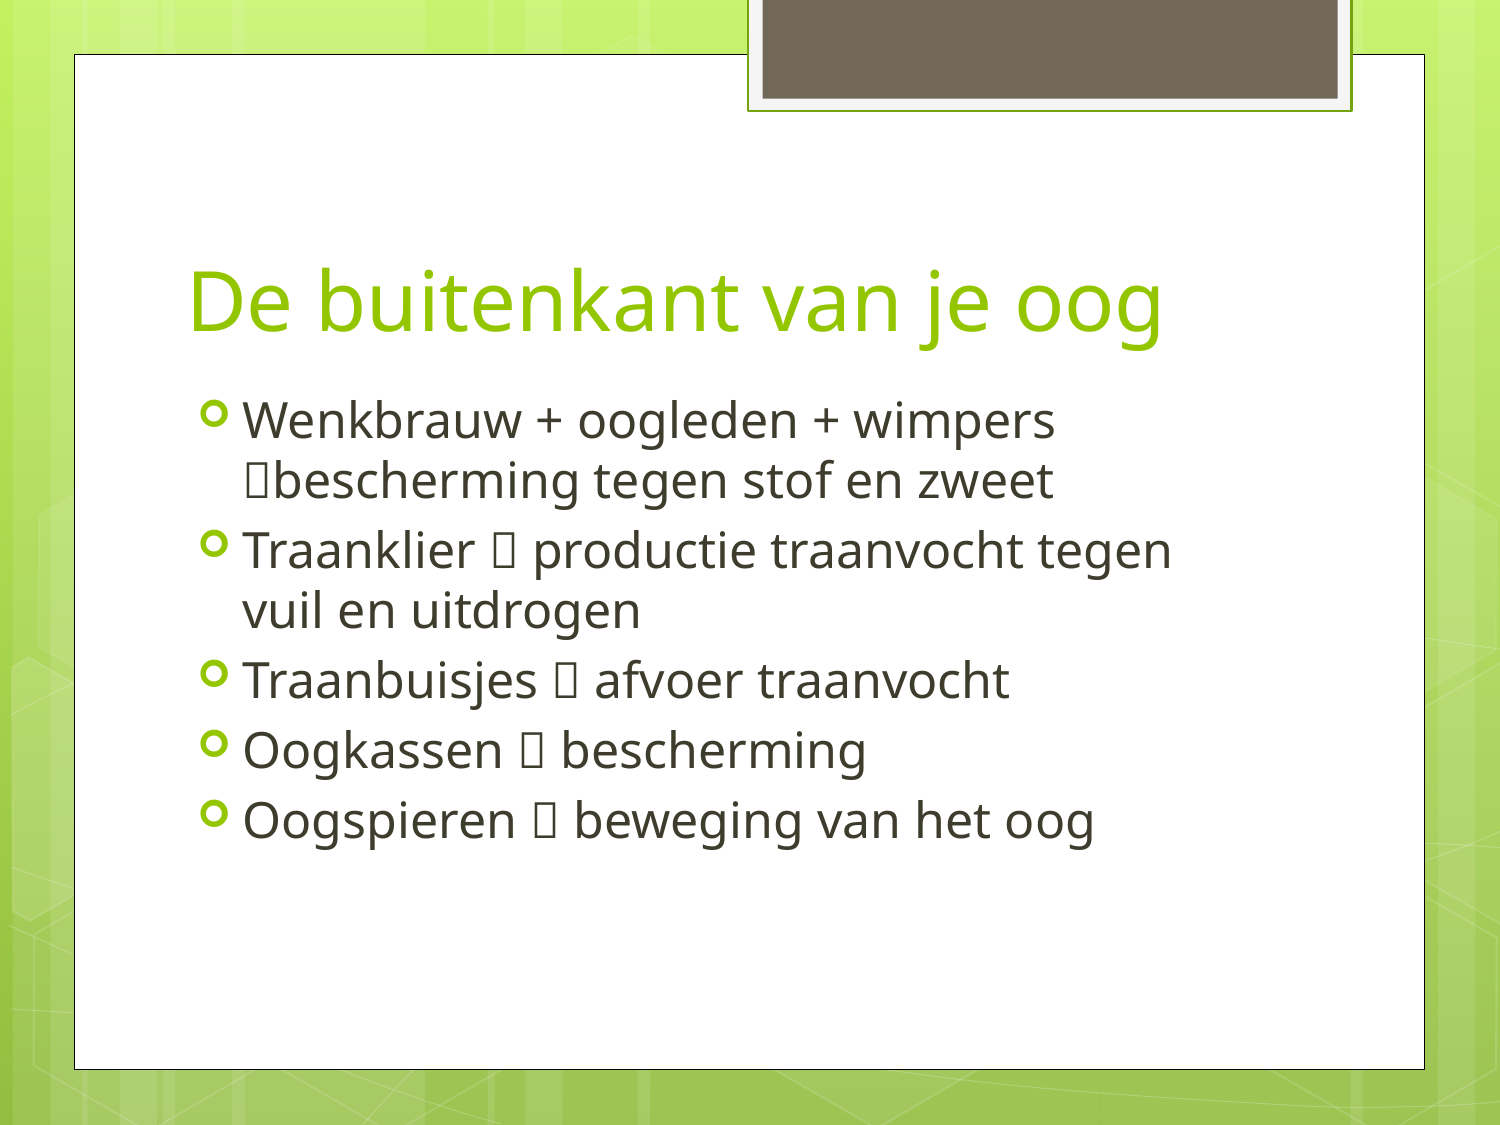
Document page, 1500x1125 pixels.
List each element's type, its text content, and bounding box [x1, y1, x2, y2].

title De buitenkant van je oog [171, 168, 1324, 357]
list Wenkbrauw + oogleden + wimpers bescherming tegen stof en zweet Traanklier  productie traanvocht tegen vuil en uitdrogen Traanbuisjes  afvoer traanvocht Oogkassen  bescherming Oogspieren  beweging van het oog [171, 381, 1283, 957]
